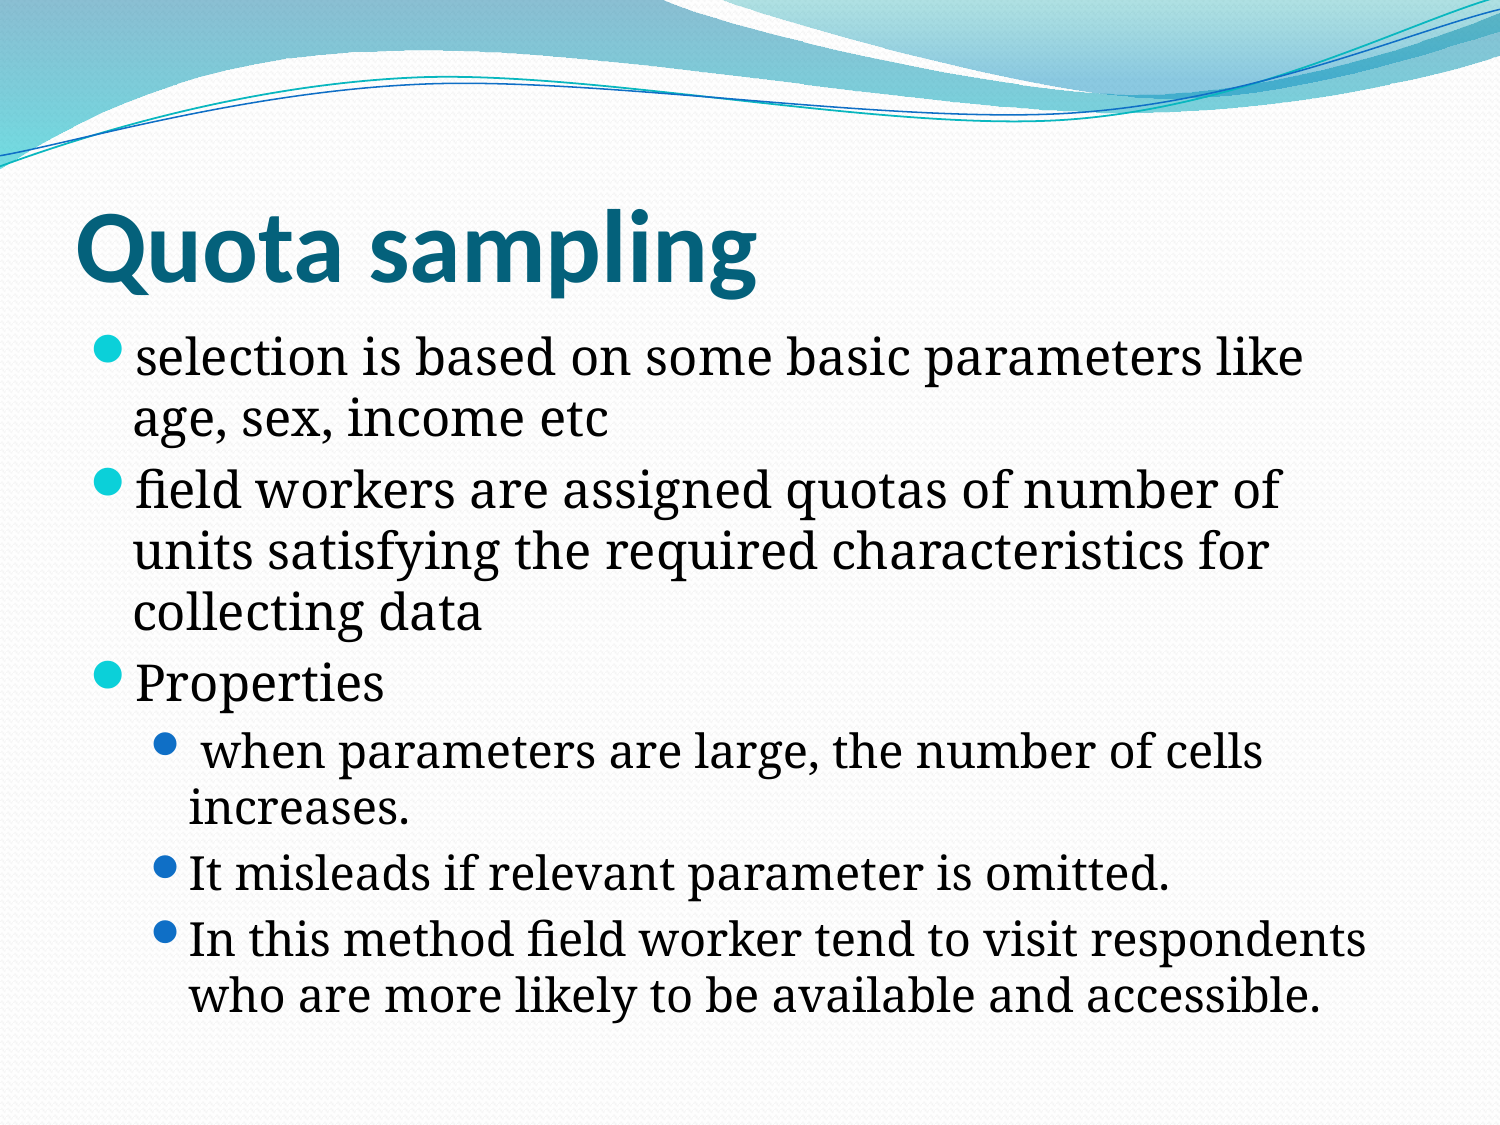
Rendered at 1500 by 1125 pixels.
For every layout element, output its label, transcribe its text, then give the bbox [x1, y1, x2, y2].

list selection is based on some basic parameters like age, sex, income etc field workers are assigned quotas of number of units satisfying the required characteristics for collecting data Properties when parameters are large, the number of cells increases. It misleads if relevant parameter is omitted. In this method field worker tend to visit respondents who are more likely to be available and accessible. [75, 317, 1425, 1038]
title Quota sampling [75, 115, 1425, 303]
